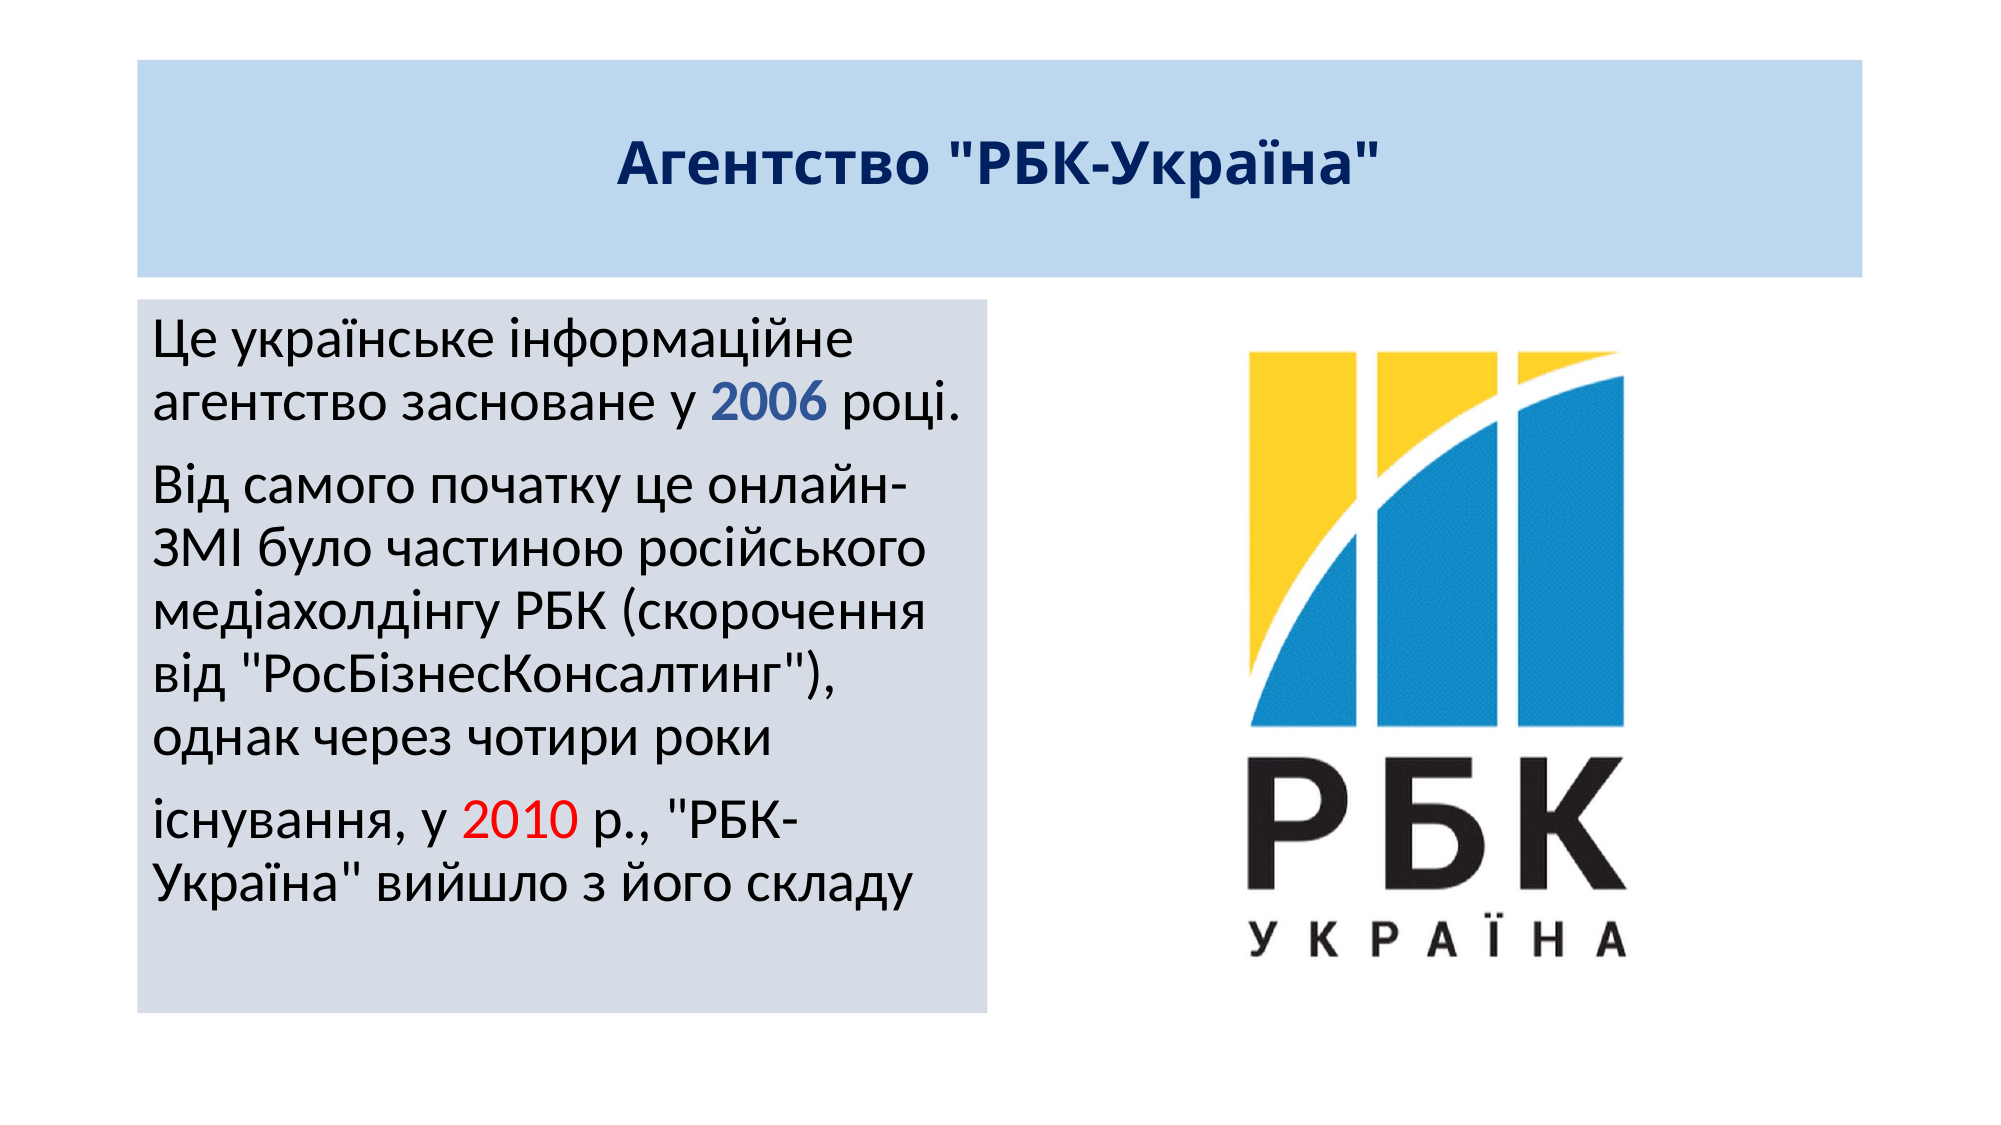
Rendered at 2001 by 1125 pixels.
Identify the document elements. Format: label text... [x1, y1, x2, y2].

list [1080, 299, 1795, 1014]
title Агентство "РБК-Україна" [137, 59, 1863, 278]
list Це українське інформаційне агентство засноване у 2006 році. Від самого початку це онлайн-ЗМІ було частиною російського медіахолдінгу РБК (скорочення від "РосБізнесКонсалтинг"), однак через чотири роки існування, у 2010 р., "РБК-Україна" вийшло з його складу [137, 299, 988, 1014]
